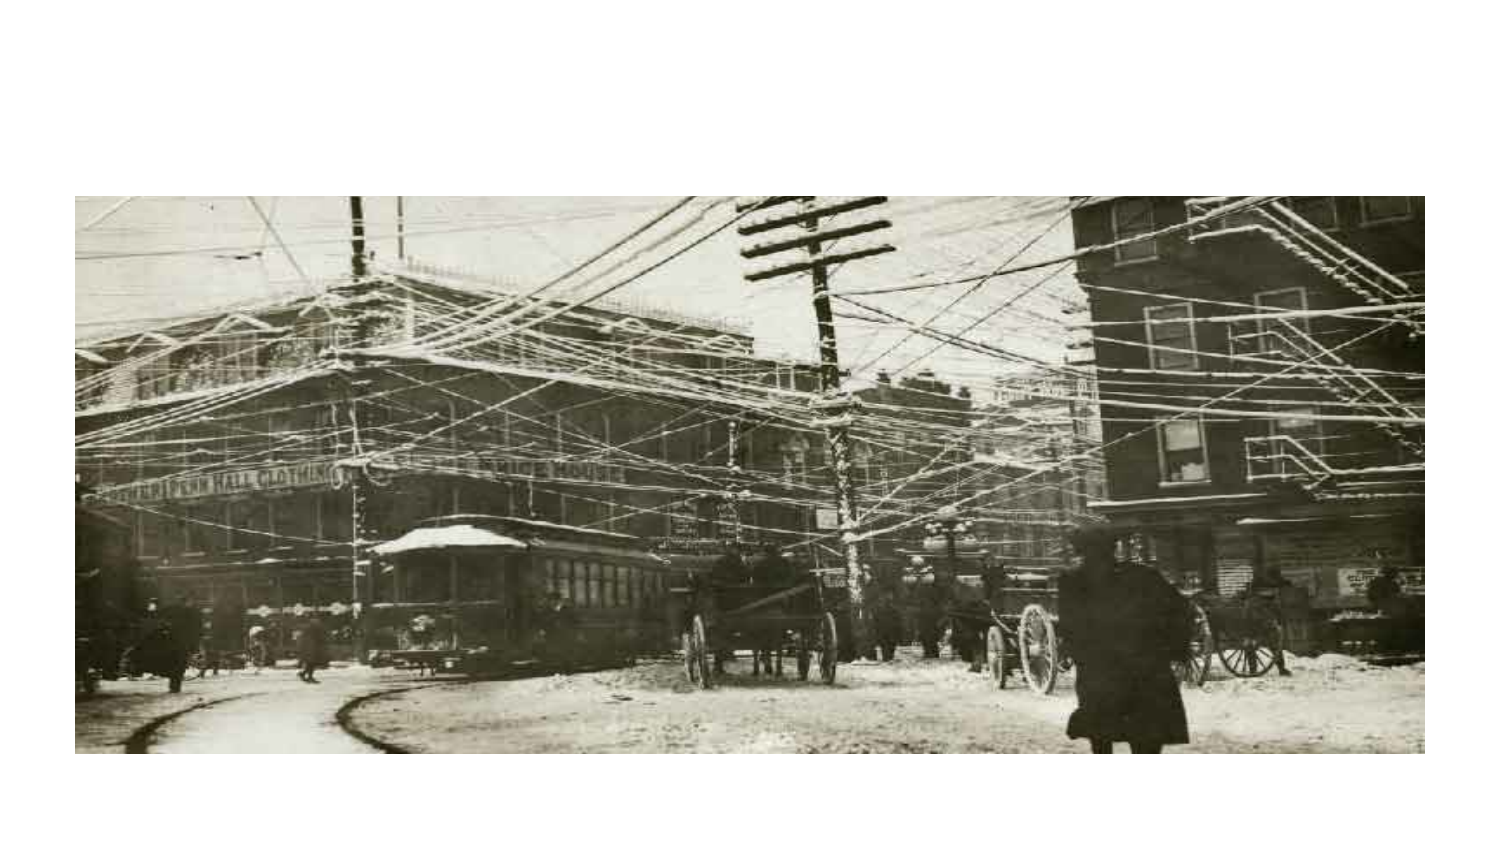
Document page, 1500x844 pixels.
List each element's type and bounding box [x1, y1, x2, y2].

list [74, 196, 1426, 754]
